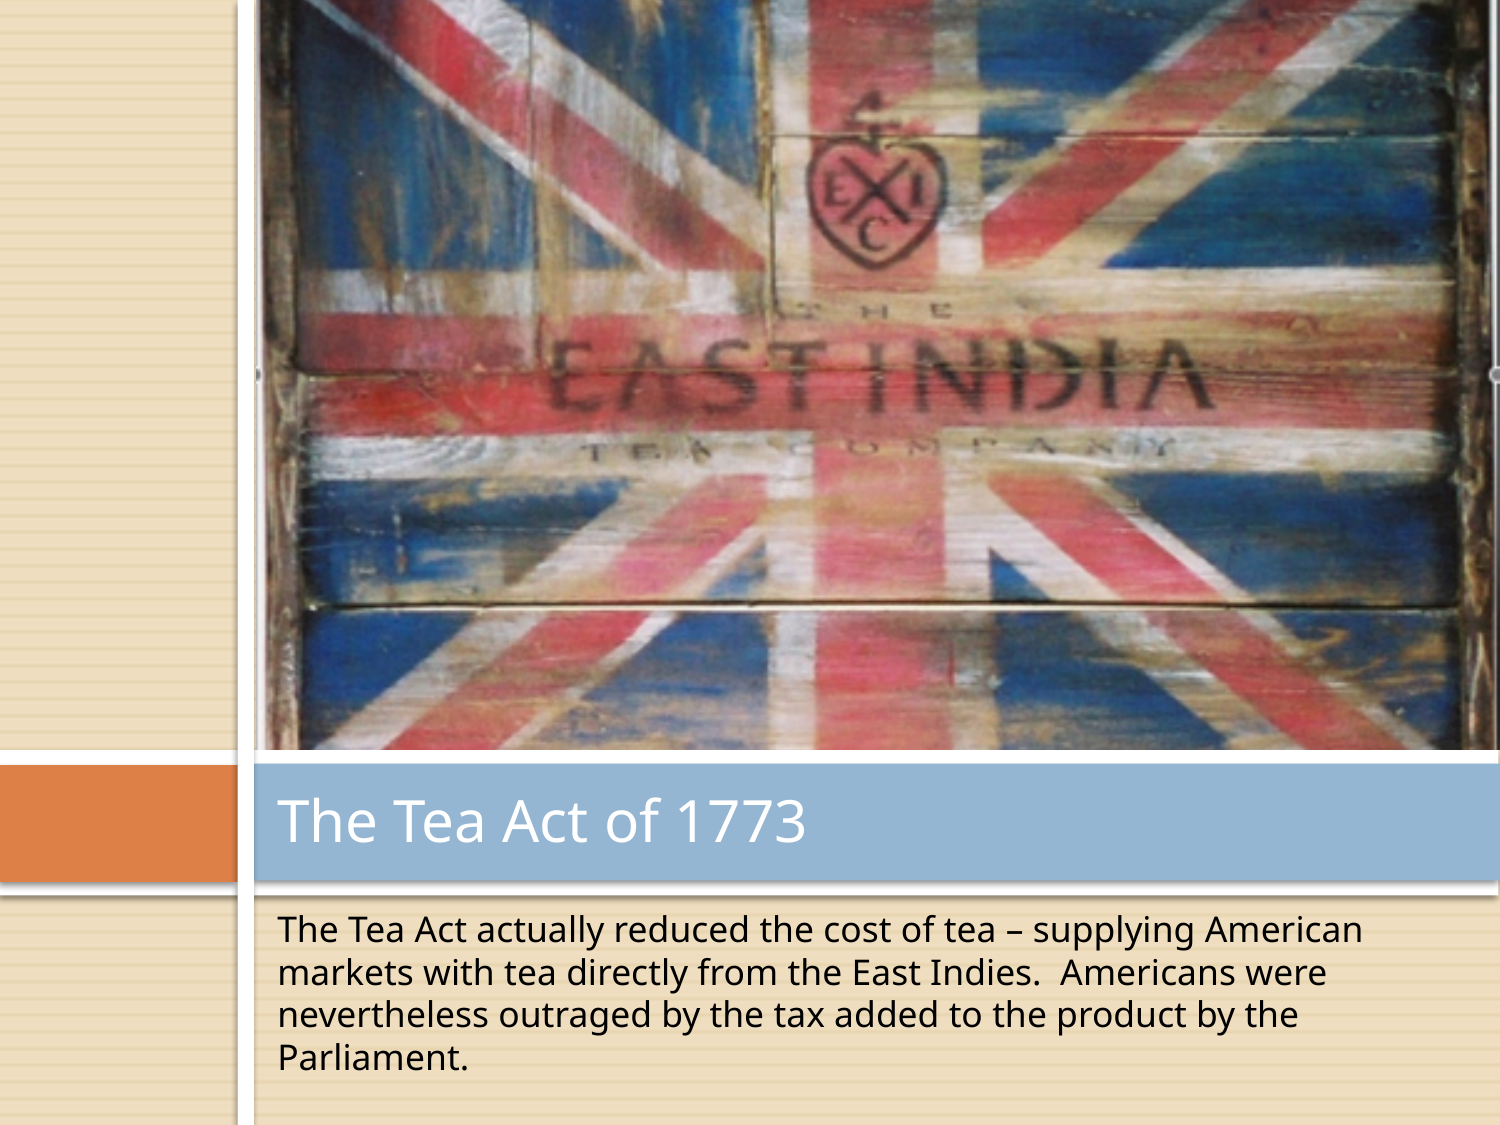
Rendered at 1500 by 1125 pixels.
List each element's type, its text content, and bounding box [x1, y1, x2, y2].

picture [255, 0, 1500, 750]
list The Tea Act actually reduced the cost of tea – supplying American markets with tea directly from the East Indies. Americans were nevertheless outraged by the tax added to the product by the Parliament. [262, 900, 1463, 1075]
title The Tea Act of 1773 [262, 762, 1463, 875]
